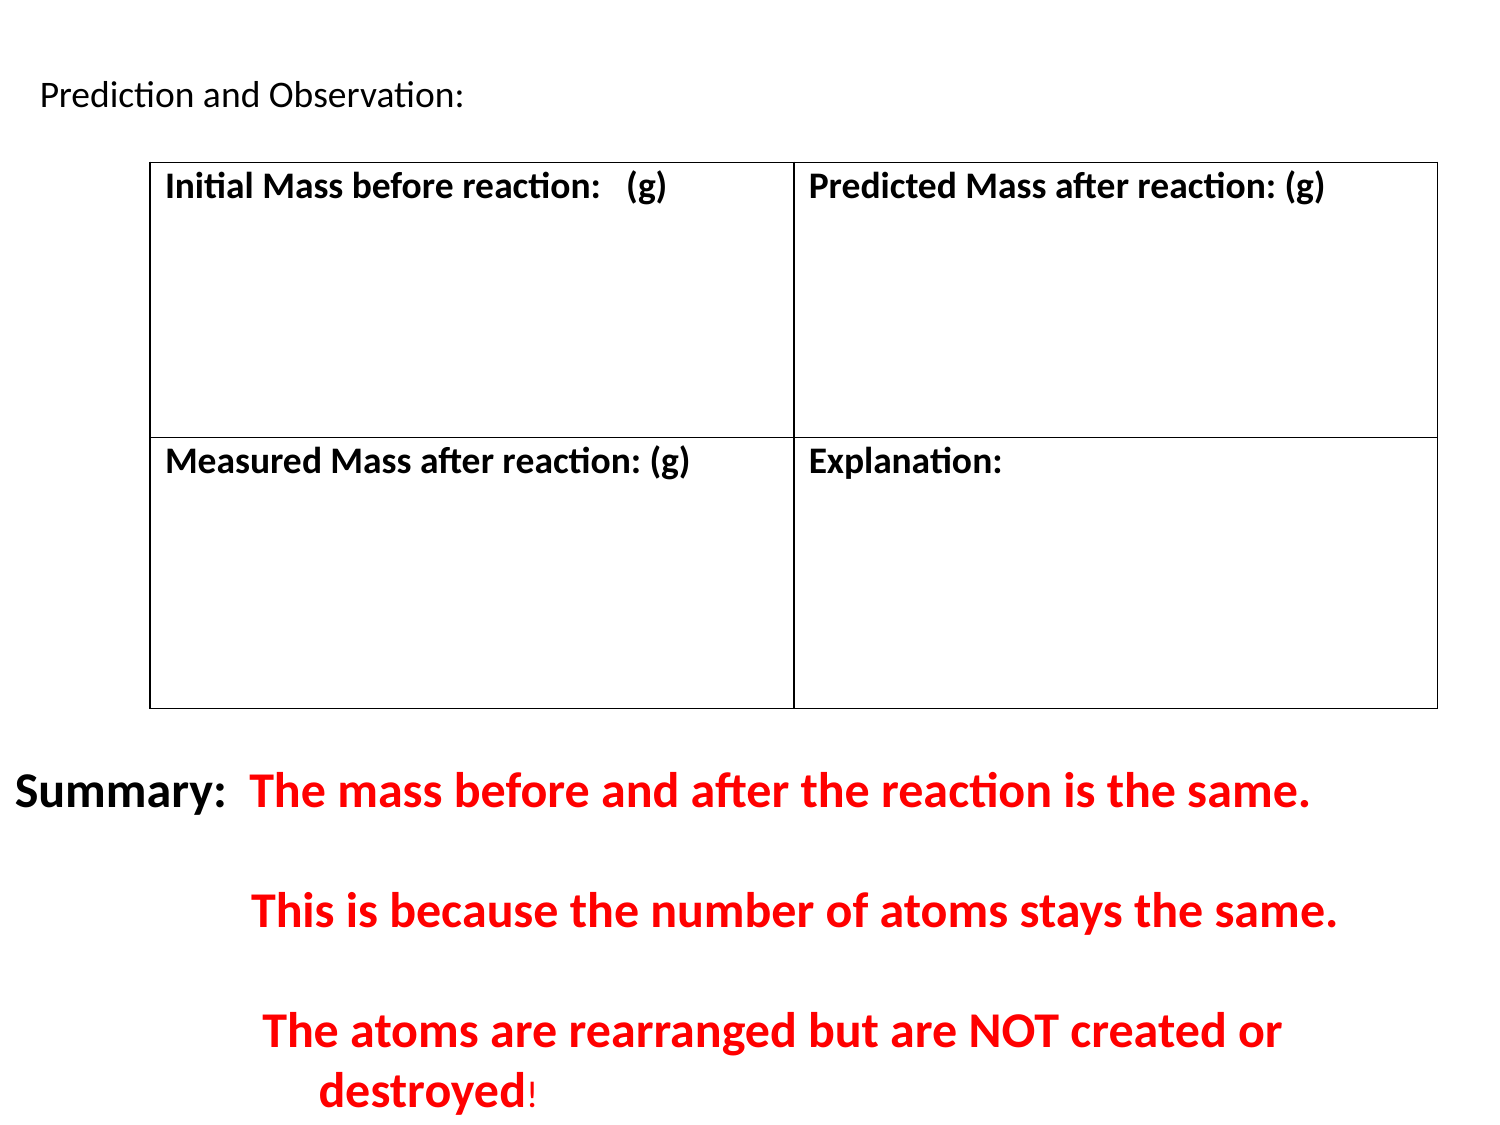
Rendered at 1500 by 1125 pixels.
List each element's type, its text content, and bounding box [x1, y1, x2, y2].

table_header Initial Mass before reaction: (g) [151, 163, 793, 437]
table_cell Explanation: [795, 438, 1437, 708]
text_box Summary: The mass before and after the reaction is the same. This is because the number of atoms stays the same. The atoms are rearranged but are NOT created or destroyed! [0, 749, 1500, 1125]
text_box Prediction and Observation: [24, 62, 575, 123]
table_header Predicted Mass after reaction: (g) [795, 163, 1437, 437]
table_cell Measured Mass after reaction: (g) [151, 438, 793, 708]
